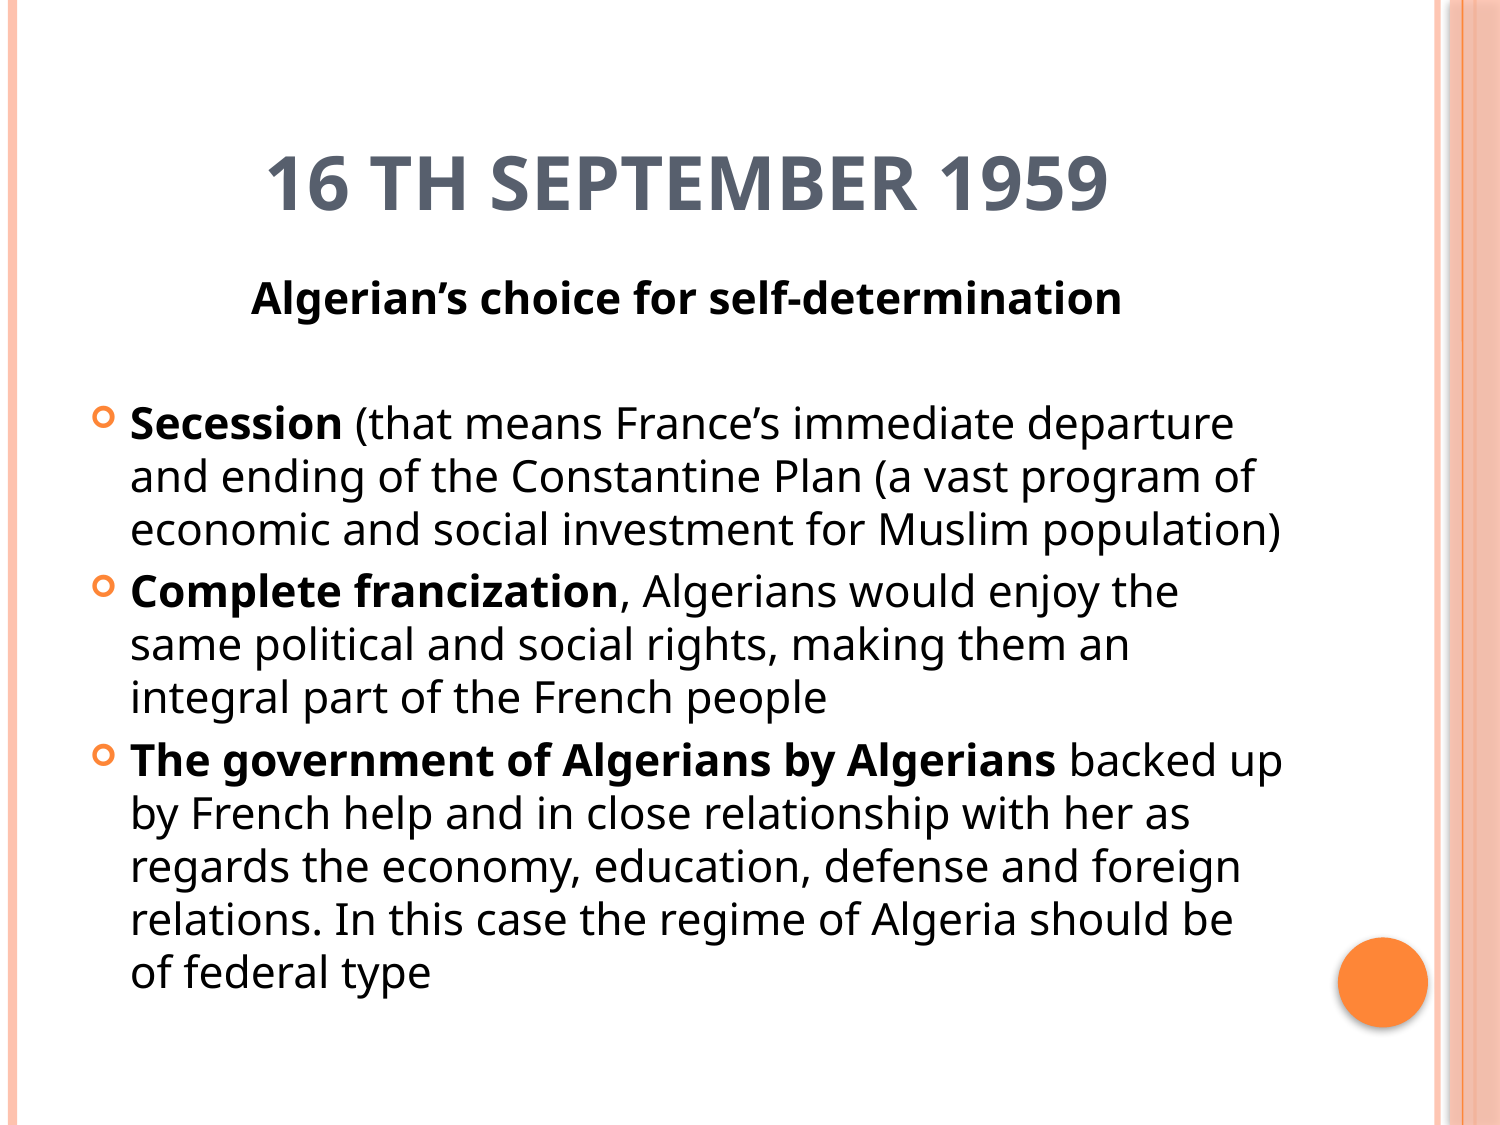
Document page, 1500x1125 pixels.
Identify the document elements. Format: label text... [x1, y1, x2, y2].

list Algerian’s choice for self-determination Secession (that means France’s immediate departure and ending of the Constantine Plan (a vast program of economic and social investment for Muslim population) Complete francization, Algerians would enjoy the same political and social rights, making them an integral part of the French people The government of Algerians by Algerians backed up by French help and in close relationship with her as regards the economy, education, defense and foreign relations. In this case the regime of Algeria should be of federal type [75, 262, 1300, 1062]
title 16 th SEPTEMBER 1959 [75, 45, 1300, 233]
